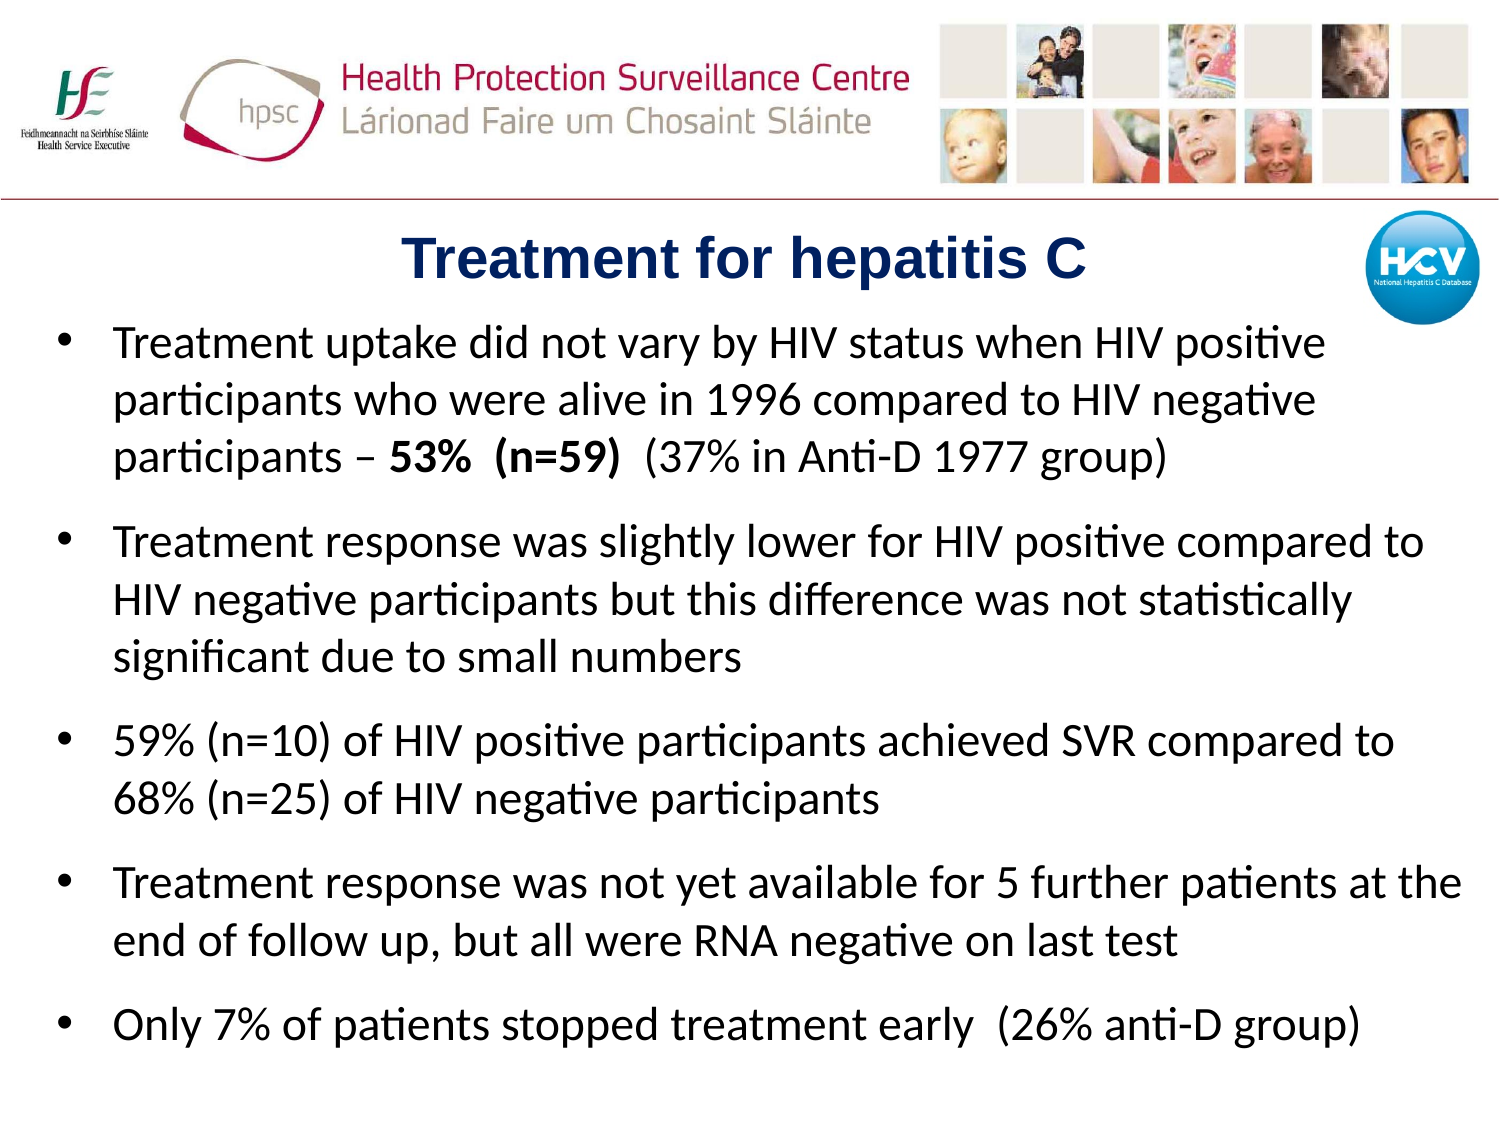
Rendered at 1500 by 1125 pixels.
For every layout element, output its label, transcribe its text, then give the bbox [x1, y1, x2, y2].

picture [1363, 207, 1482, 327]
text_box Treatment uptake did not vary by HIV status when HIV positive participants who were alive in 1996 compared to HIV negative participants – 53% (n=59) (37% in Anti-D 1977 group) Treatment response was slightly lower for HIV positive compared to HIV negative participants but this difference was not statistically significant due to small numbers 59% (n=10) of HIV positive participants achieved SVR compared to 68% (n=25) of HIV negative participants Treatment response was not yet available for 5 further patients at the end of follow up, but all were RNA negative on last test Only 7% of patients stopped treatment early (26% anti-D group) [41, 302, 1483, 1083]
picture [0, 0, 1500, 201]
title Treatment for hepatitis C [69, 210, 1358, 302]
